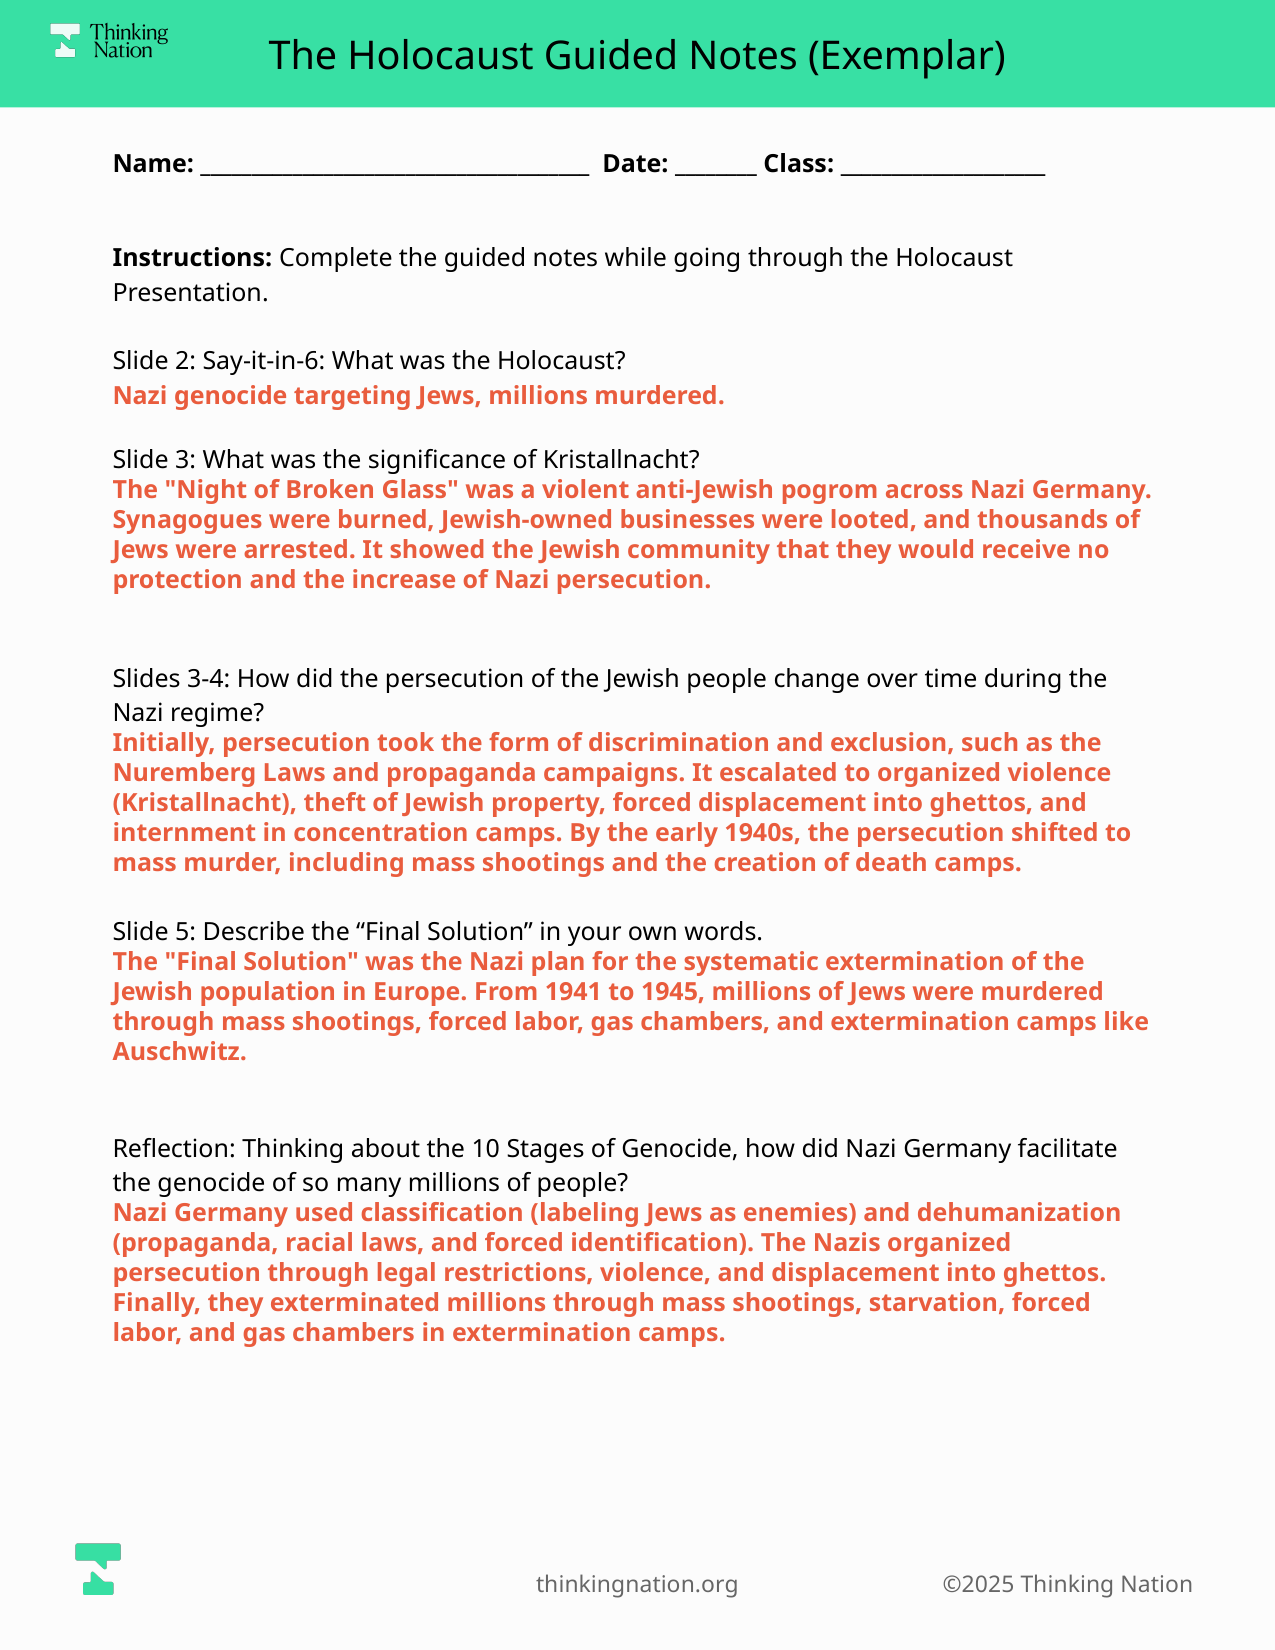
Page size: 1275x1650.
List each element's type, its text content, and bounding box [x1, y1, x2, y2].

picture [62, 1533, 134, 1605]
text_box thinkingnation.org [486, 1553, 789, 1605]
text_box The Holocaust Guided Notes (Exemplar) [0, 0, 1275, 108]
text_box ©2025 Thinking Nation [907, 1553, 1210, 1605]
picture [36, 12, 172, 69]
text_box Name: ______________________________________ Date: ________ Class: ____________________ Instructions: Complete the guided notes while going through the Holocaust Presentation. Slide 2: Say-it-in-6: What was the Holocaust? Nazi genocide targeting Jews, millions murdered. Slide 3: What was the significance of Kristallnacht? The "Night of Broken Glass" was a violent anti-Jewish pogrom across Nazi Germany. Synagogues were burned, Jewish-owned businesses were looted, and thousands of Jews were arrested. It showed the Jewish community that they would receive no protection and the increase of Nazi persecution. Slides 3-4: How did the persecution of the Jewish people change over time during the Nazi regime? Initially, persecution took the form of discrimination and exclusion, such as the Nuremberg Laws and propaganda campaigns. It escalated to organized violence (Kristallnacht), theft of Jewish property, forced displacement into ghettos, and internment in concentration camps. By the early 1940s, the persecution shifted to mass murder, including mass shootings and the creation of death camps. Slide 5: Describe the “Final Solution” in your own words. The "Final Solution" was the Nazi plan for the systematic extermination of the Jewish population in Europe. From 1941 to 1945, millions of Jews were murdered through mass shootings, forced labor, gas chambers, and extermination camps like Auschwitz. Reflection: Thinking about the 10 Stages of Genocide, how did Nazi Germany facilitate the genocide of so many millions of people? Nazi Germany used classification (labeling Jews as enemies) and dehumanization (propaganda, racial laws, and forced identification). The Nazis organized persecution through legal restrictions, violence, and displacement into ghettos. Finally, they exterminated millions through mass shootings, starvation, forced labor, and gas chambers in extermination camps. [97, 132, 1178, 1396]
